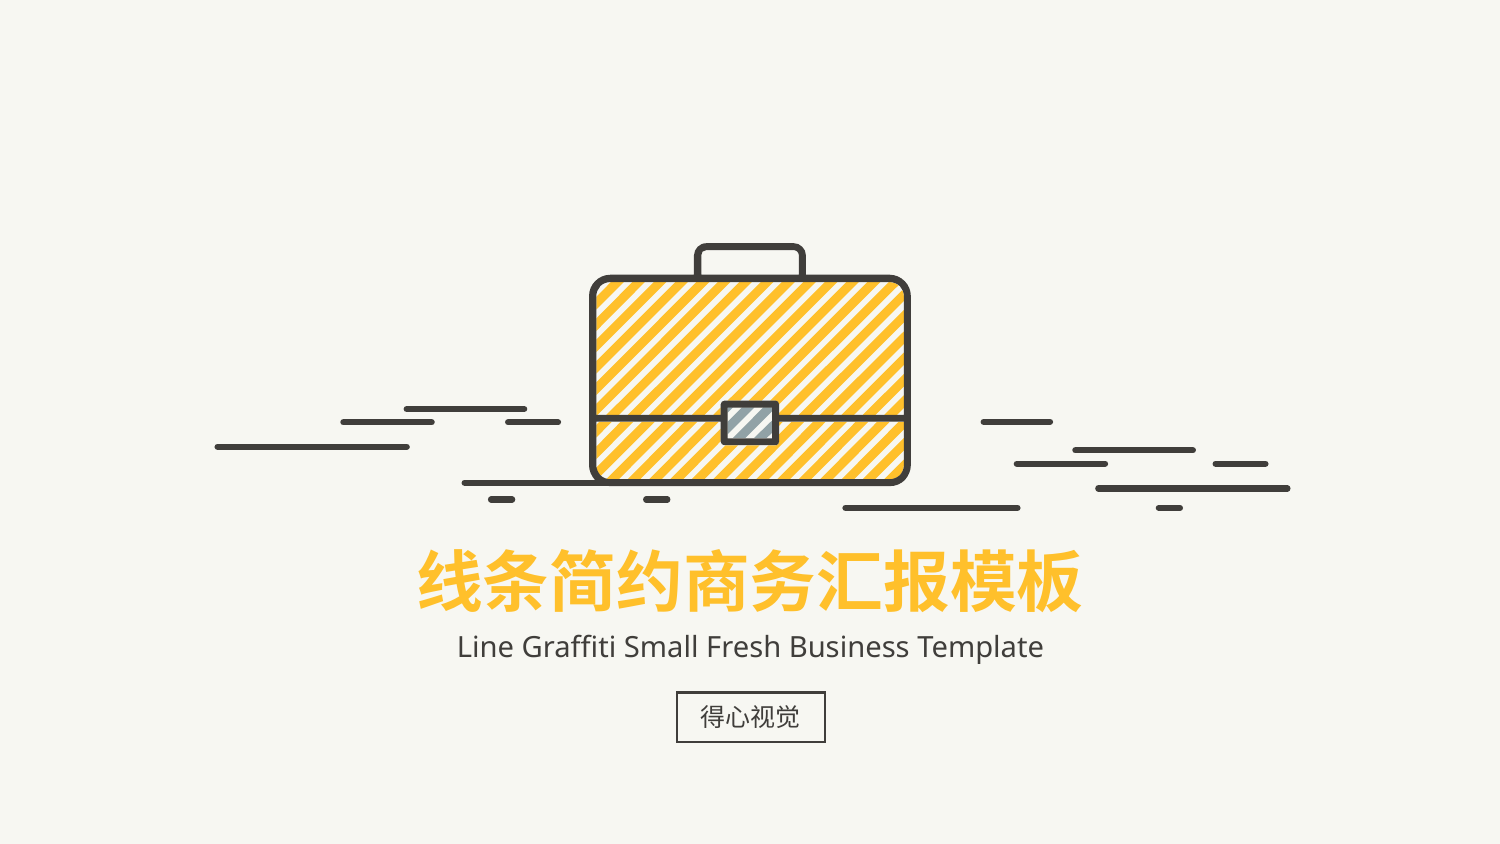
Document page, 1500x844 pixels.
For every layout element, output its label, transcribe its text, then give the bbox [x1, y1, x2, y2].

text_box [588, 243, 911, 487]
text_box Line Graffiti Small Fresh Business Template [442, 621, 1060, 671]
text_box [676, 691, 826, 743]
text_box 线条简约商务汇报模板 [401, 532, 1099, 628]
